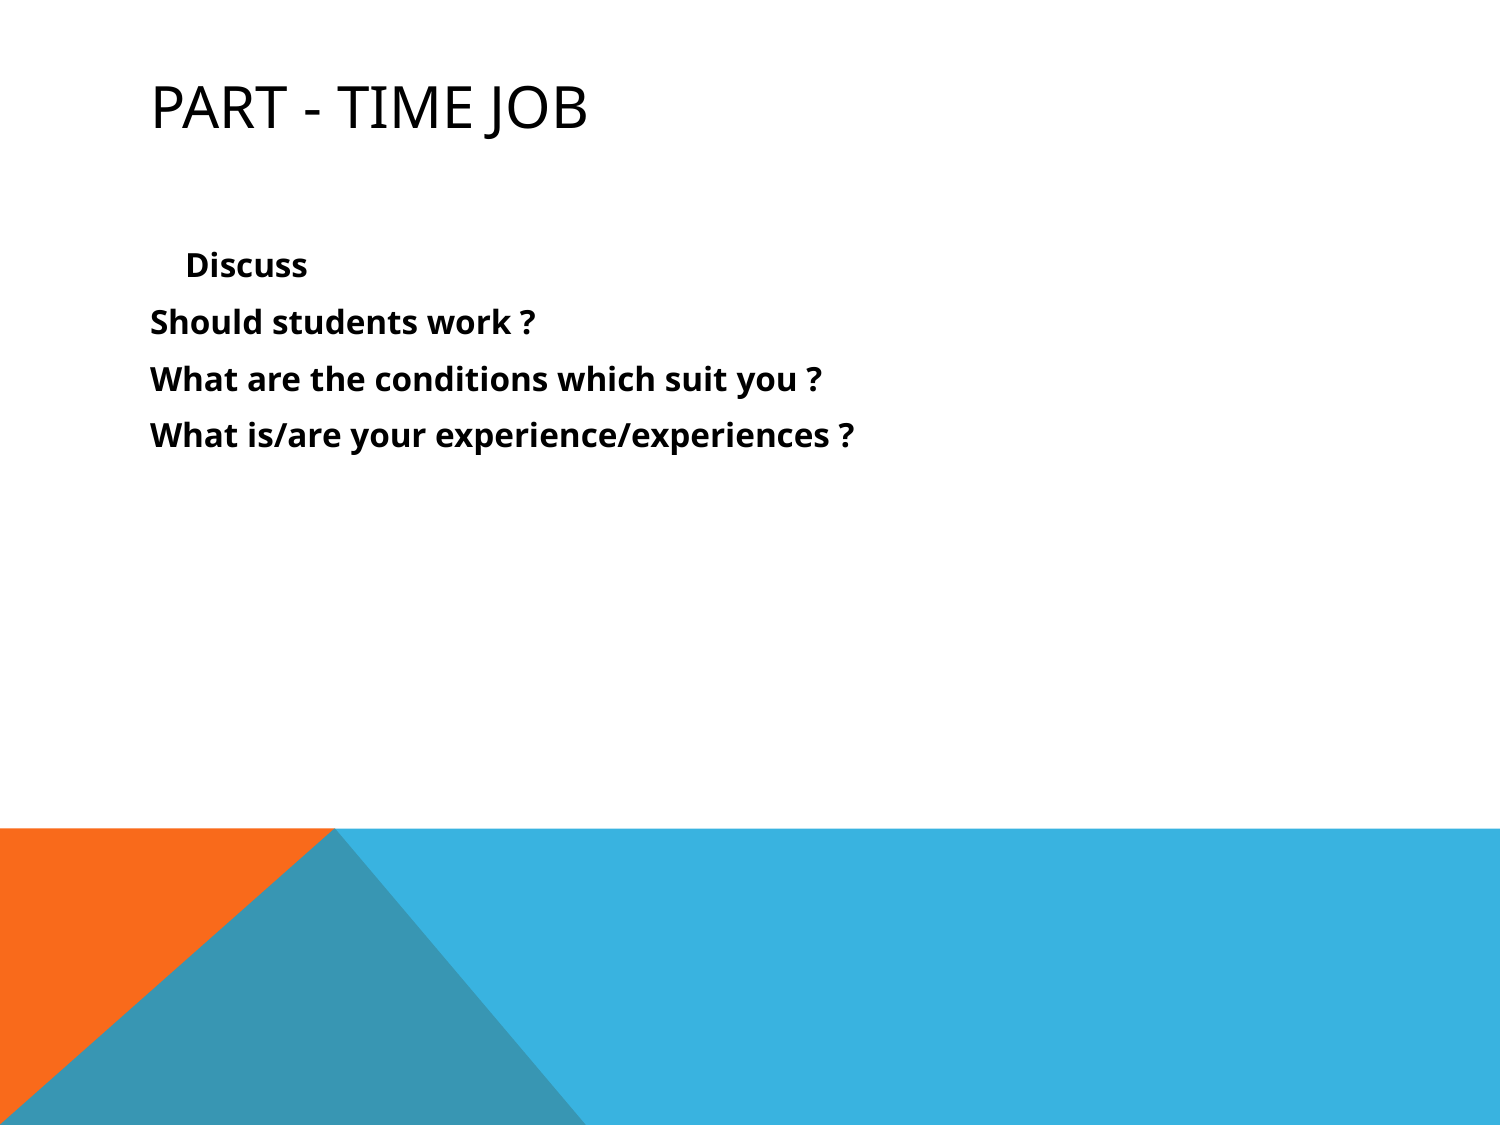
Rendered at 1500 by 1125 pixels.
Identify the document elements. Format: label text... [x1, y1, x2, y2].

list Discuss Should students work ? What are the conditions which suit you ? What is/are your experience/experiences ? [135, 180, 1369, 768]
title Part - time job [135, 60, 1369, 150]
